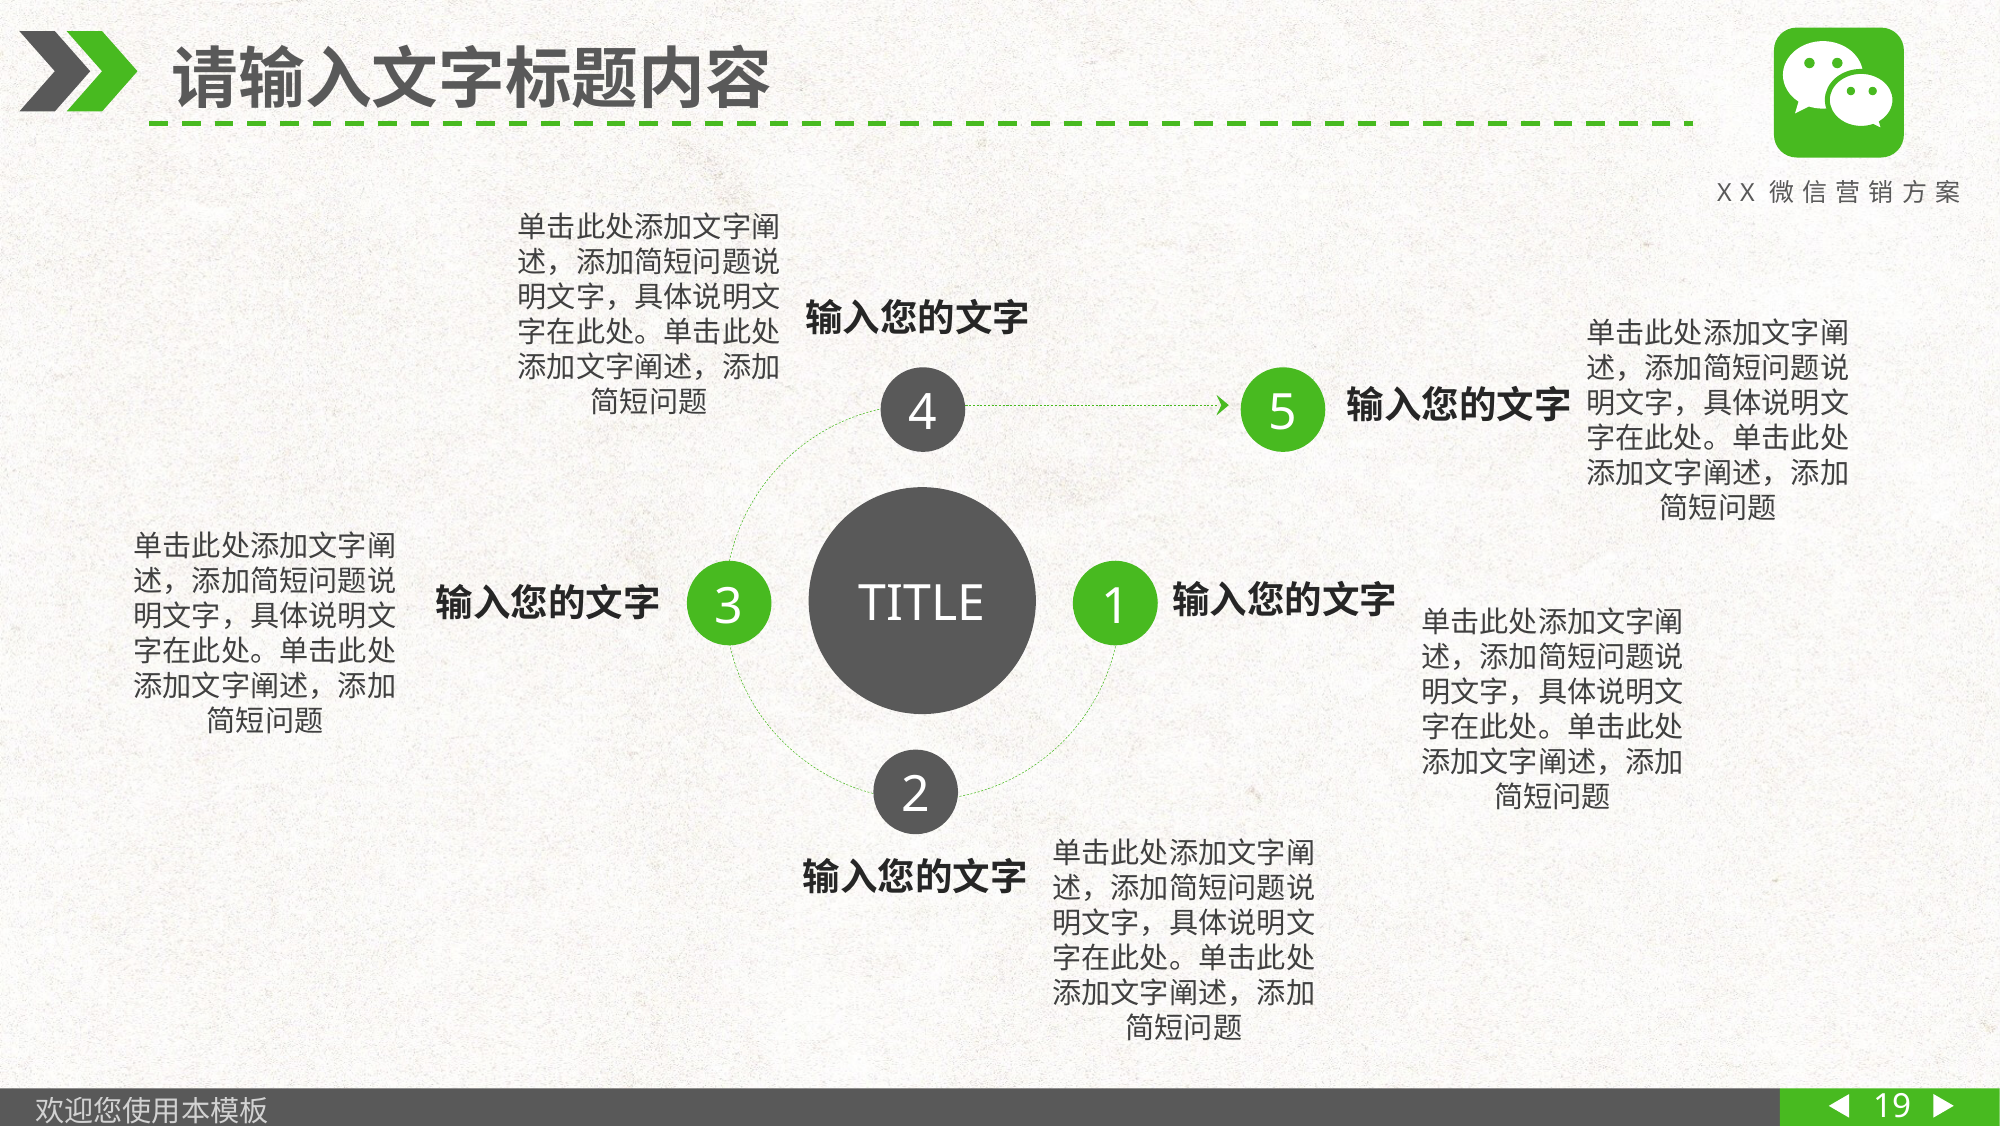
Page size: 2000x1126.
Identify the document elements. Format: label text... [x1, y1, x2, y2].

text_box [17, 28, 92, 114]
text_box TITLE [806, 485, 1038, 717]
text_box 单击此处添加文字阐述，添加简短问题说明文字，具体说明文字在此处。单击此处添加文字阐述，添加简短问题 [1044, 834, 1324, 1045]
text_box 4 [878, 365, 968, 454]
text_box 5 [1238, 365, 1328, 454]
text_box 3 [684, 558, 774, 648]
text_box [64, 28, 140, 114]
text_box 2 [871, 747, 961, 837]
text_box [728, 407, 1118, 799]
text_box 输入您的文字 [405, 571, 676, 632]
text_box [1692, 27, 1986, 215]
text_box 输入您的文字 [789, 286, 1084, 347]
picture [0, 0, 2000, 1088]
text_box 输入您的文字 [1331, 374, 1578, 434]
text_box 单击此处添加文字阐述，添加简短问题说明文字，具体说明文字在此处。单击此处添加文字阐述，添加简短问题 [1578, 314, 1858, 525]
text_box 单击此处添加文字阐述，添加简短问题说明文字，具体说明文字在此处。单击此处添加文字阐述，添加简短问题 [509, 208, 789, 419]
text_box 1 [1070, 558, 1157, 648]
text_box 输入您的文字 [1157, 569, 1489, 629]
text_box 输入您的文字 [750, 846, 1044, 906]
text_box 单击此处添加文字阐述，添加简短问题说明文字，具体说明文字在此处。单击此处添加文字阐述，添加简短问题 [1413, 603, 1692, 814]
text_box 单击此处添加文字阐述，添加简短问题说明文字，具体说明文字在此处。单击此处添加文字阐述，添加简短问题 [125, 527, 405, 738]
text_box 请输入文字标题内容 [125, 28, 1354, 124]
